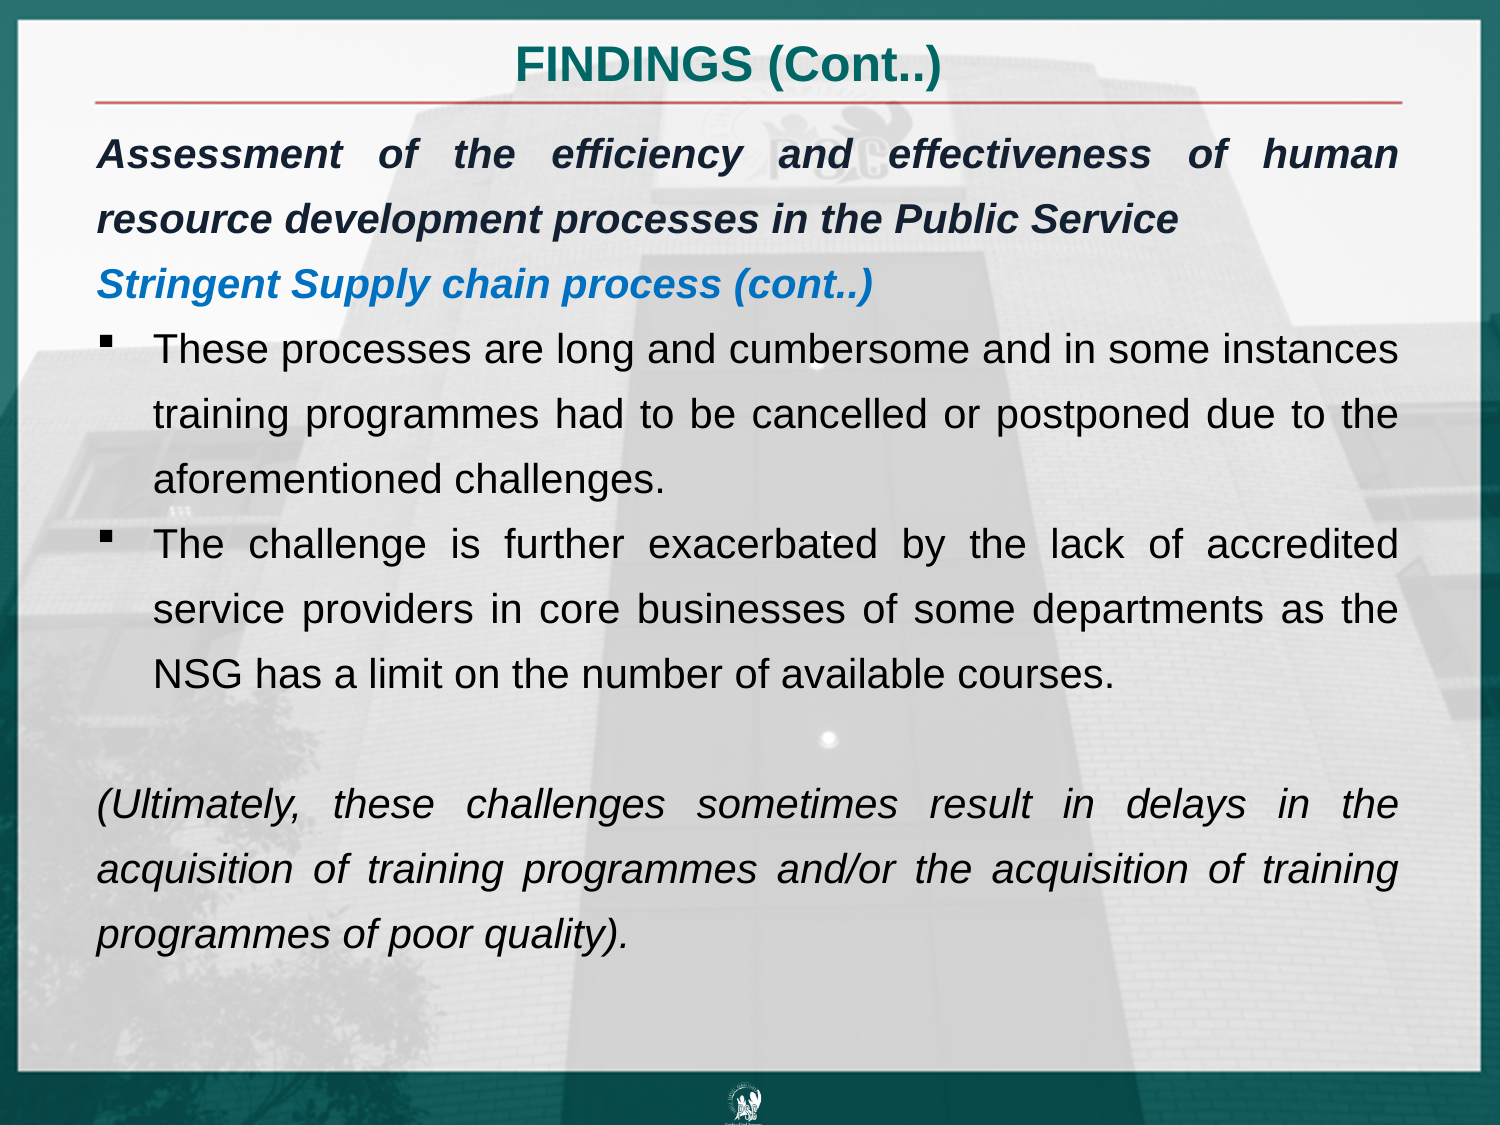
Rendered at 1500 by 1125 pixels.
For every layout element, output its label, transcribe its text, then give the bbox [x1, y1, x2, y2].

picture [0, 0, 1500, 1125]
text_box FINDINGS (Cont..) [88, 16, 1402, 101]
slide_number 14 [1080, 1012, 1431, 1073]
text_box Assessment of the efficiency and effectiveness of human resource development processes in the Public Service Stringent Supply chain process (cont..) These processes are long and cumbersome and in some instances training programmes had to be cancelled or postponed due to the aforementioned challenges. The challenge is further exacerbated by the lack of accredited service providers in core businesses of some departments as the NSG has a limit on the number of available courses. (Ultimately, these challenges sometimes result in delays in the acquisition of training programmes and/or the acquisition of training programmes of poor quality). [72, 104, 1415, 1014]
